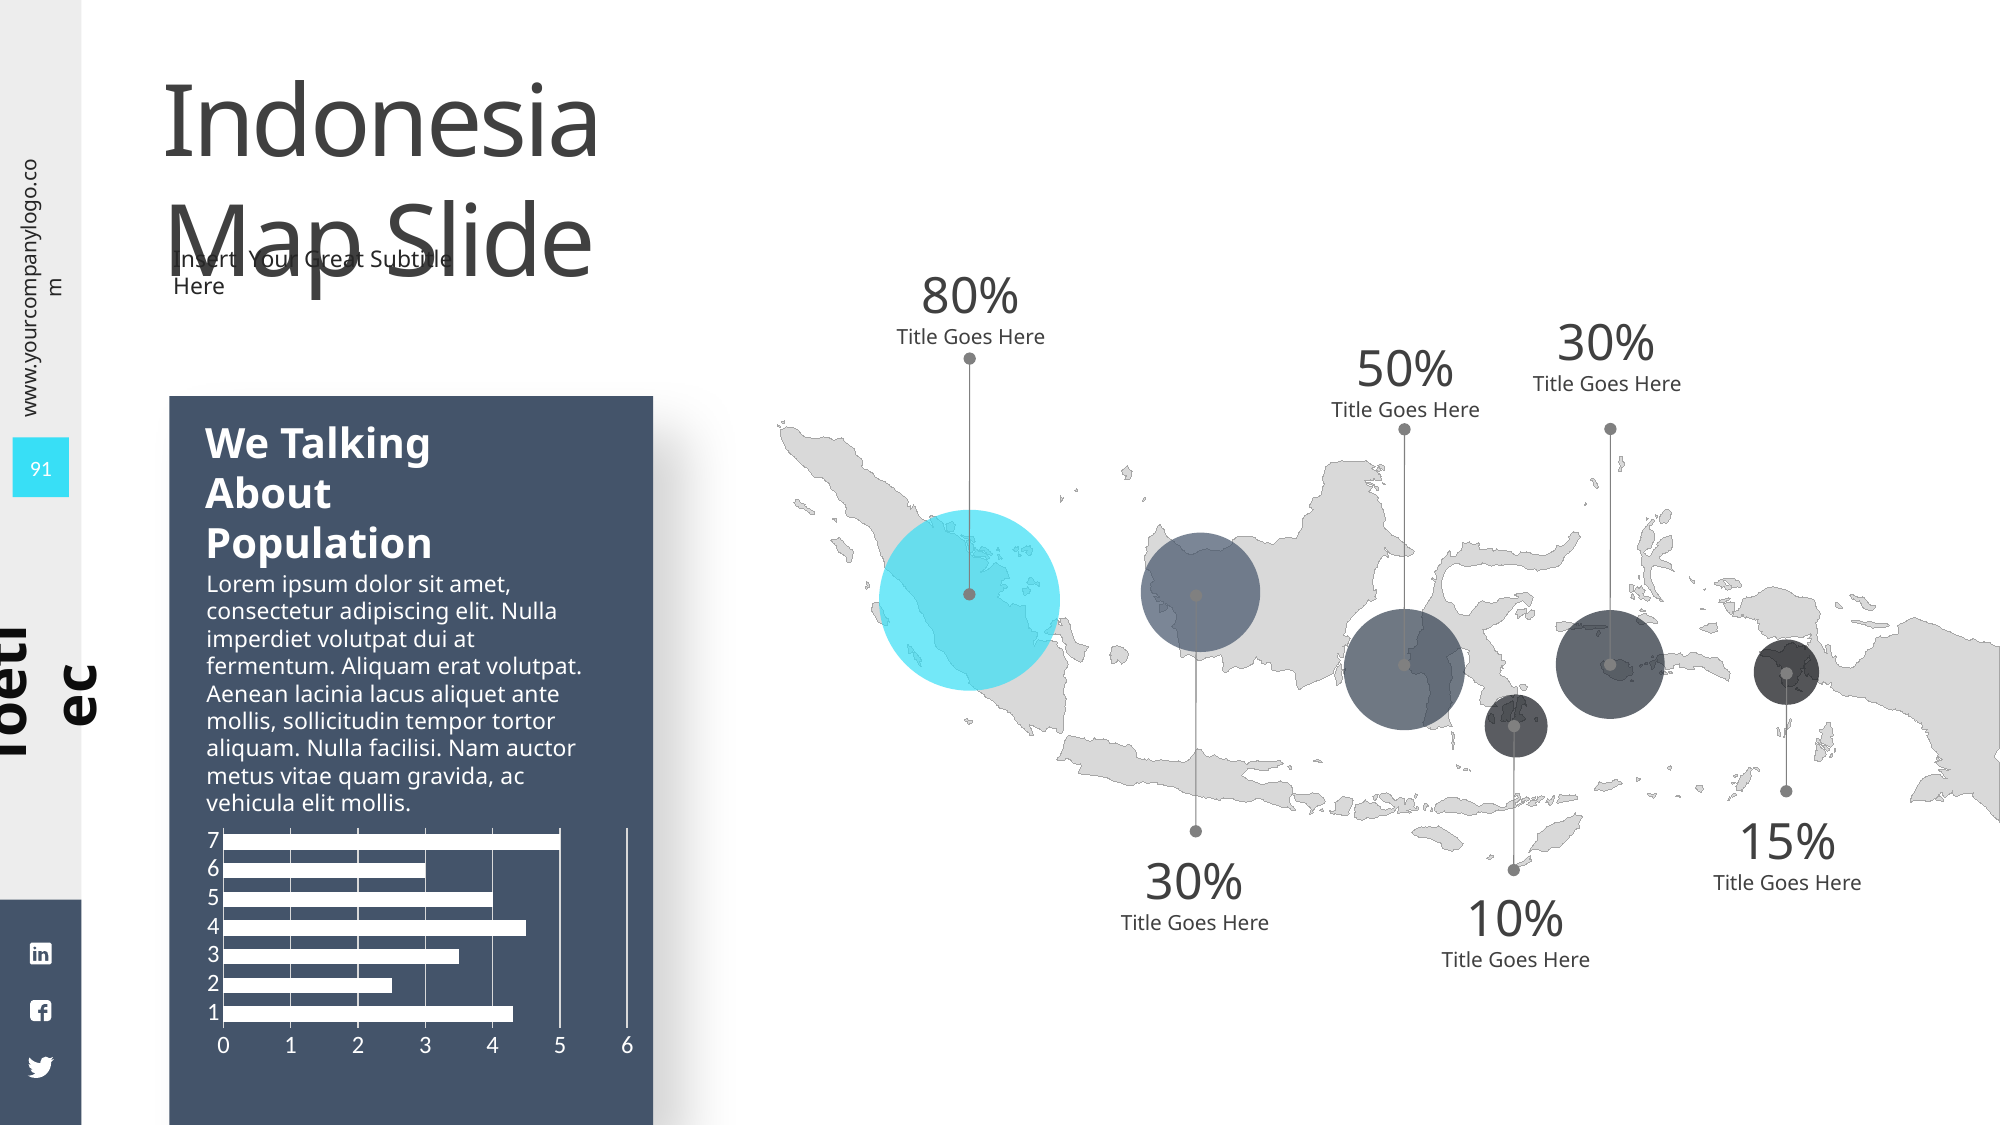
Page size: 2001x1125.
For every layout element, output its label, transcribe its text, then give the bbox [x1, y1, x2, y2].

text_box [168, 395, 654, 1125]
text_box We Talking About Population [190, 427, 563, 557]
text_box Indonesia Map Slide [147, 116, 677, 236]
text_box Lorem ipsum dolor sit amet, consectetur adipiscing elit. Nulla imperdiet volutpat dui at fermentum. Aliquam erat volutpat. Aenean lacinia lacus aliquet ante mollis, sollicitudin tempor tortor aliquam. Nulla facilisi. Nam auctor metus vitae quam gravida, ac vehicula elit mollis. [191, 561, 619, 824]
text_box Insert Your Great Subtitle Here [158, 237, 512, 307]
slide_number 91 [12, 437, 69, 498]
chart [207, 779, 634, 1060]
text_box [777, 263, 2000, 972]
